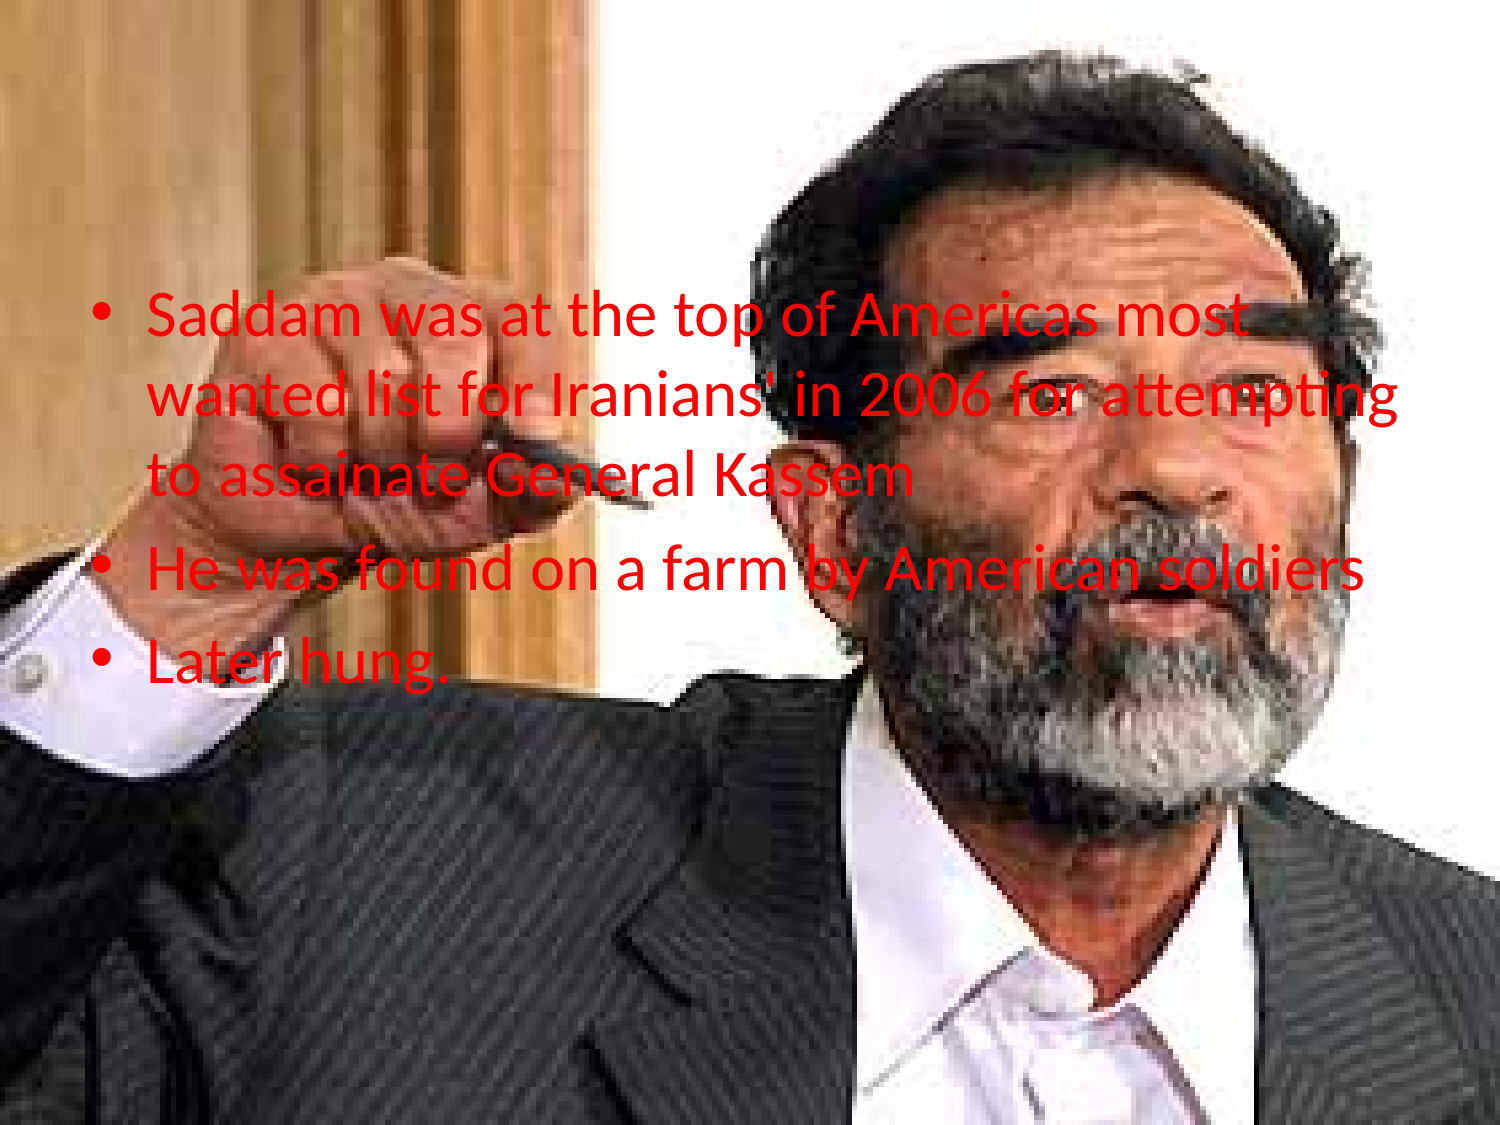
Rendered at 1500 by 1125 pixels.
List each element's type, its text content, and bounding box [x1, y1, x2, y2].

list Saddam was at the top of Americas most wanted list for Iranians' in 2006 for attempting to assainate General Kassem He was found on a farm by American soldiers Later hung. [75, 262, 1425, 1005]
picture [0, 0, 1500, 1125]
